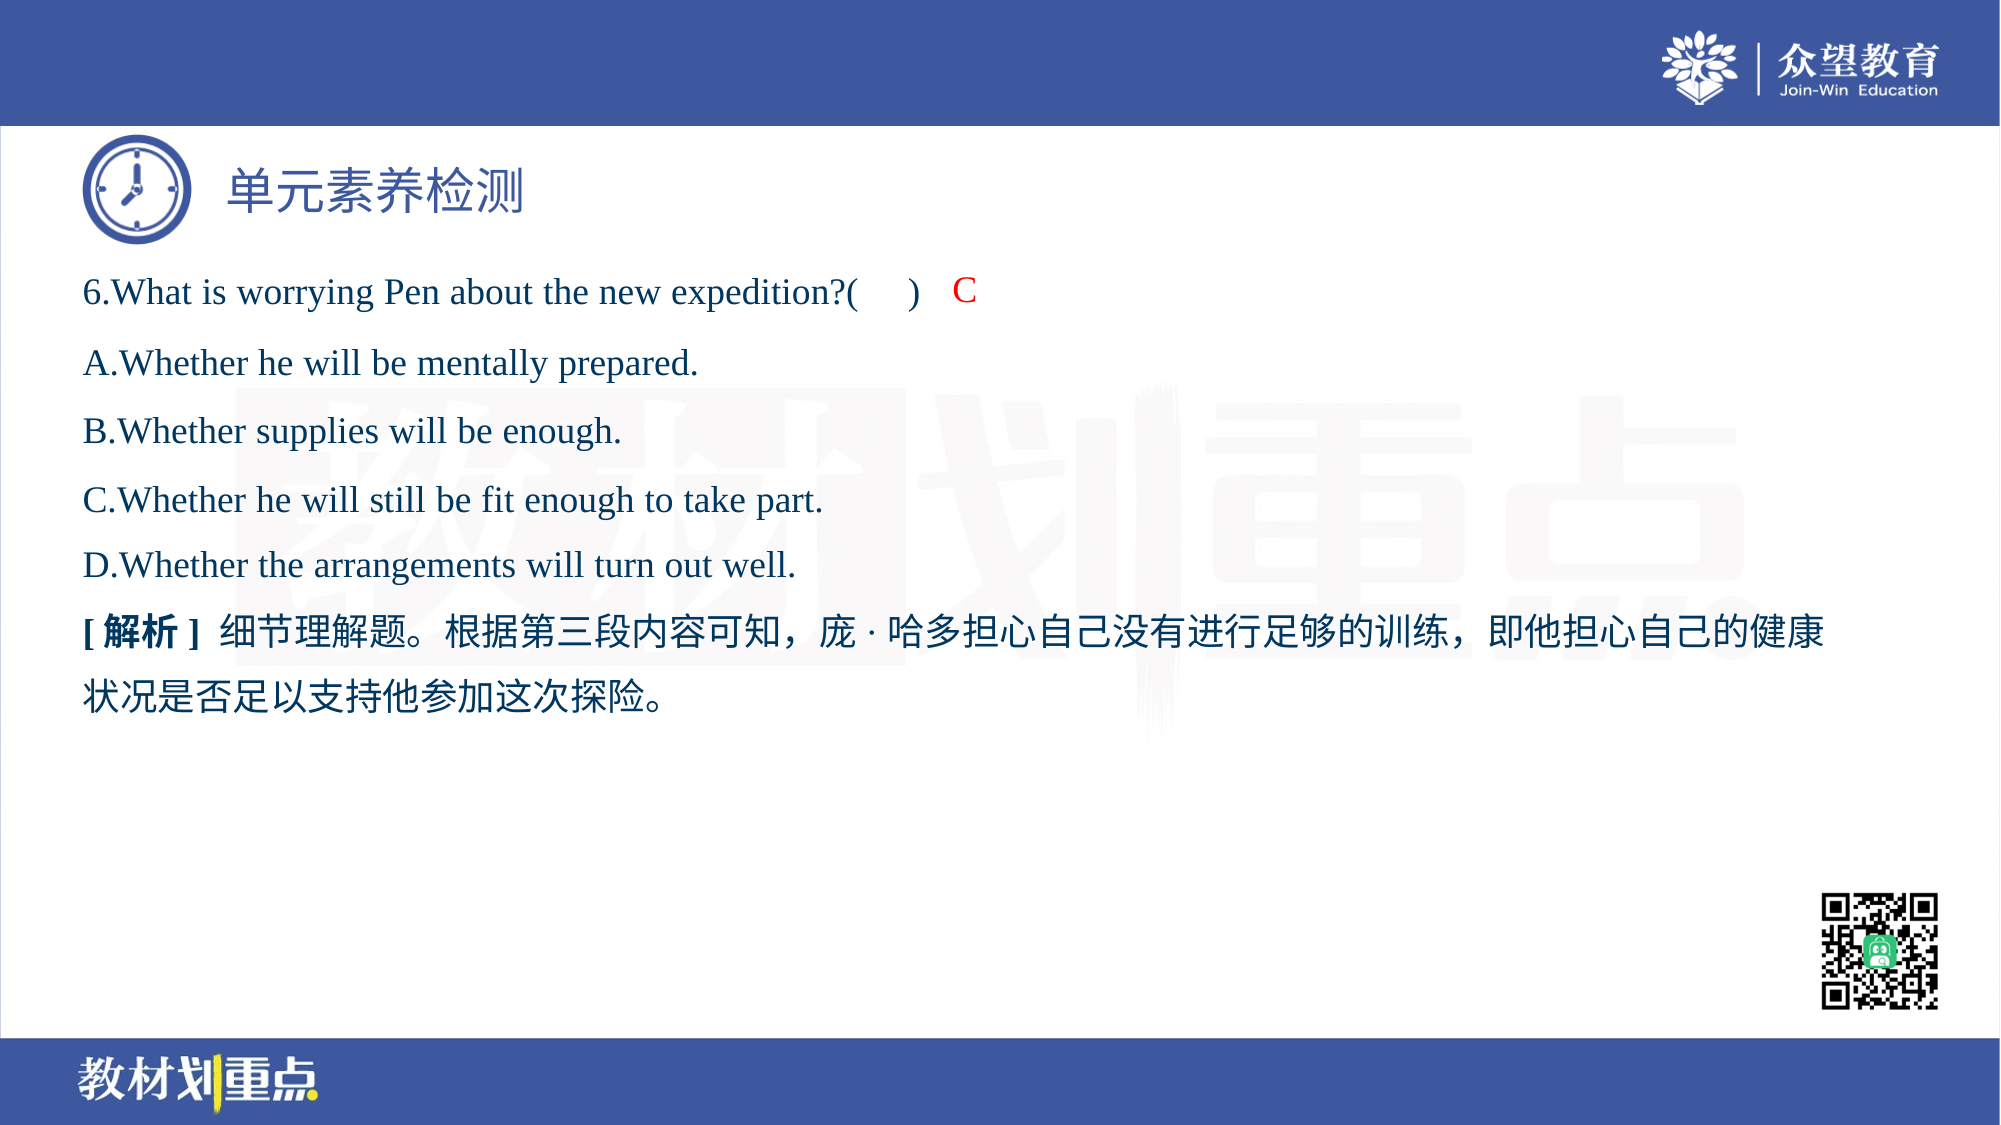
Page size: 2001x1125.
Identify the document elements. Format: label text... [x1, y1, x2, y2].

text_box A.Whether he will be mentally prepared. B.Whether supplies will be enough. C.Whether he will still be fit enough to take part. D.Whether the arrangements will turn out well. [82, 313, 1817, 578]
text_box [解析] 细节理解题。根据第三段内容可知，庞·哈多担心自己没有进行足够的训练，即他担心自己的健康 状况是否足以支持他参加这次探险。 [82, 584, 1817, 712]
picture [0, 0, 2000, 1125]
text_box 6.What is worrying Pen about the new expedition?( ) [82, 247, 1817, 306]
text_box C [938, 245, 991, 304]
